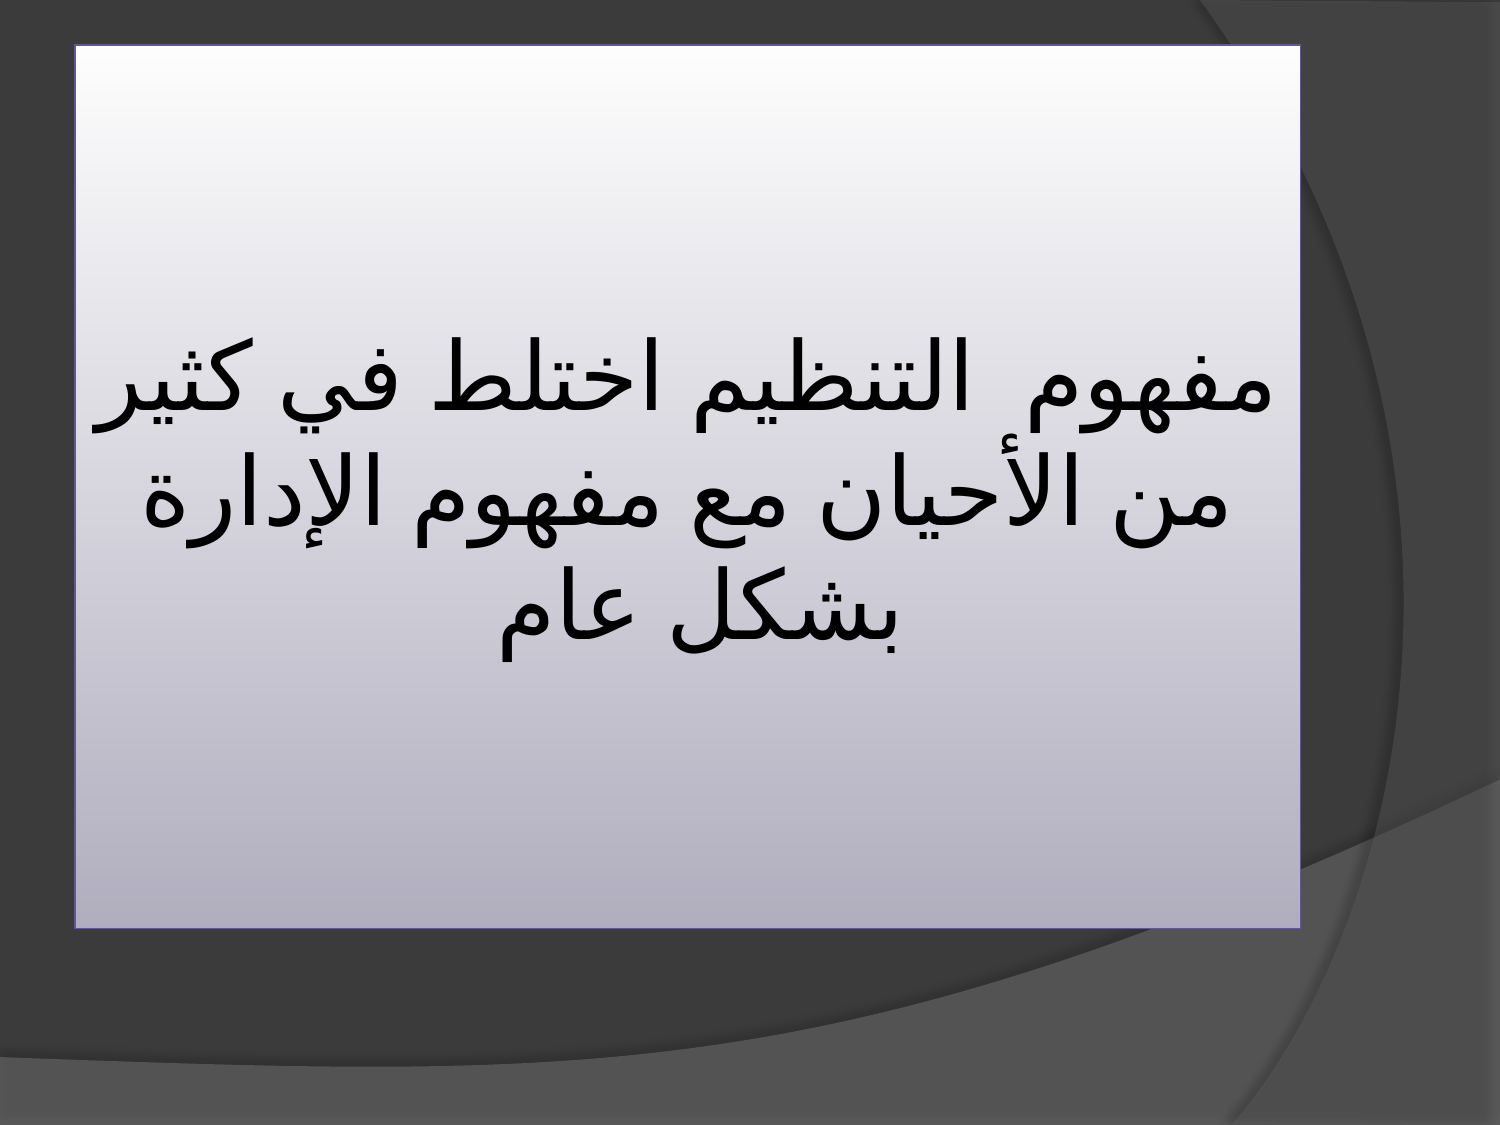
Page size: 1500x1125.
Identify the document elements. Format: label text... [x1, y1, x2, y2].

title مفهوم التنظيم اختلط في كثير من الأحيان مع مفهوم الإدارة بشكل عام [74, 44, 1301, 929]
